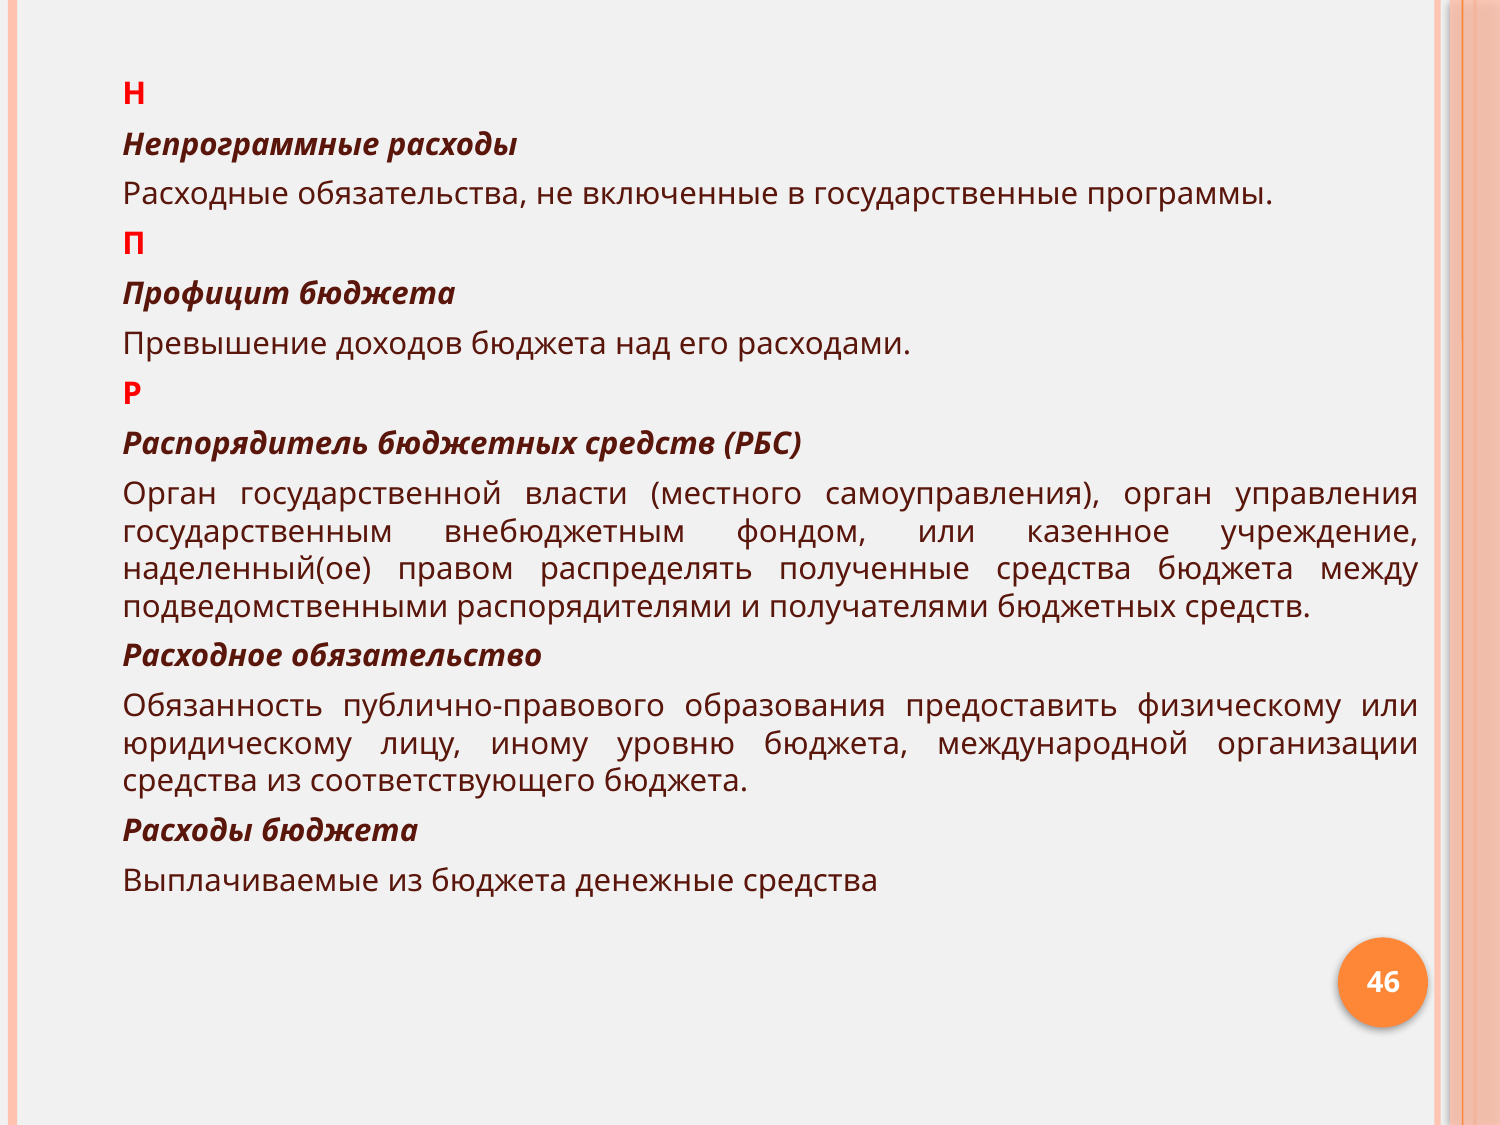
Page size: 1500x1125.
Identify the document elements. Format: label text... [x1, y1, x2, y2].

list Н Непрограммные расходы Расходные обязательства, не включенные в государственные программы. П Профицит бюджета Превышение доходов бюджета над его расходами. Р Распорядитель бюджетных средств (РБС) Орган государственной власти (местного самоуправления), орган управления государственным внебюджетным фондом, или казенное учреждение, наделенный(ое) правом распределять полученные средства бюджета между подведомственными распорядителями и получателями бюджетных средств. Расходное обязательство Обязанность публично-правового образования предоставить физическому или юридическому лицу, иному уровню бюджета, международной организации средства из соответствующего бюджета. Расходы бюджета Выплачиваемые из бюджета денежные средства [100, 66, 1436, 988]
slide_number 46 [1333, 940, 1434, 1027]
